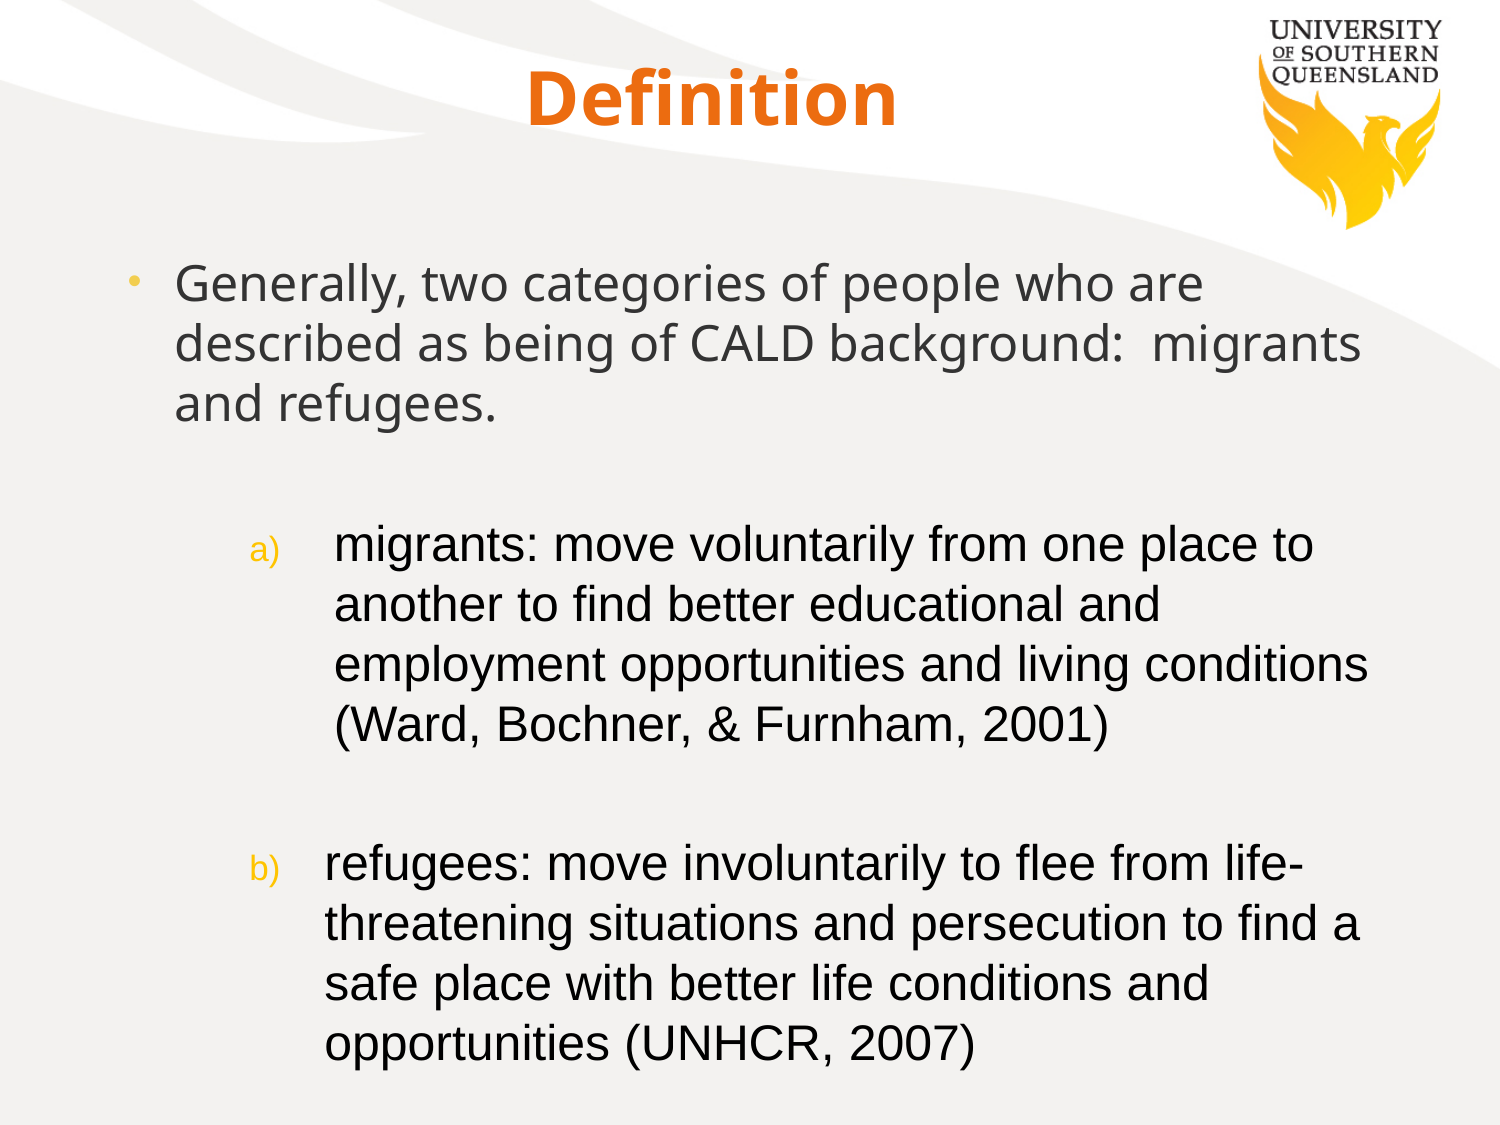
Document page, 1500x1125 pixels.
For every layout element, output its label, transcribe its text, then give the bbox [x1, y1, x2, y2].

list Generally, two categories of people who are described as being of CALD background: migrants and refugees. migrants: move voluntarily from one place to another to find better educational and employment opportunities and living conditions (Ward, Bochner, & Furnham, 2001) refugees: move involuntarily to flee from life-threatening situations and persecution to find a safe place with better life conditions and opportunities (UNHCR, 2007) [112, 243, 1388, 919]
picture [0, 0, 1500, 1125]
title Definition [37, 0, 1388, 148]
